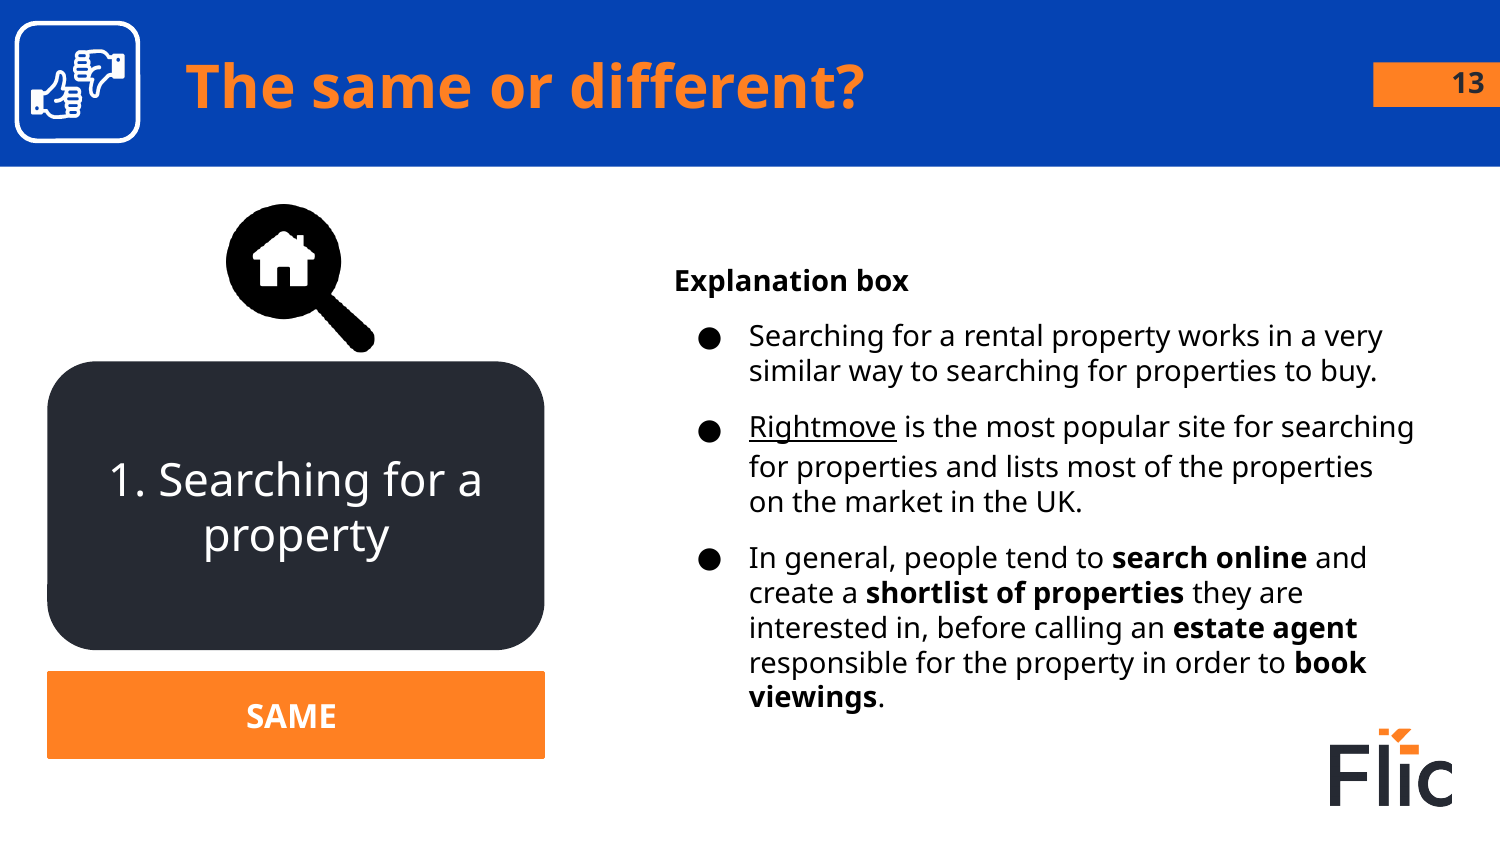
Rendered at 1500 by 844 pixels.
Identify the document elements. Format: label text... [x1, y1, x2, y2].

title The same or different? [170, 42, 1500, 127]
picture [222, 200, 378, 356]
text_box SAME [48, 672, 544, 758]
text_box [0, 0, 156, 170]
text_box Explanation box Searching for a rental property works in a very similar way to searching for properties to buy. Rightmove is the most popular site for searching for properties and lists most of the properties on the market in the UK. In general, people tend to search online and create a shortlist of properties they are interested in, before calling an estate agent responsible for the property in order to book viewings. [658, 246, 1432, 729]
picture [1330, 716, 1452, 807]
text_box 1. Searching for a property [48, 362, 544, 650]
